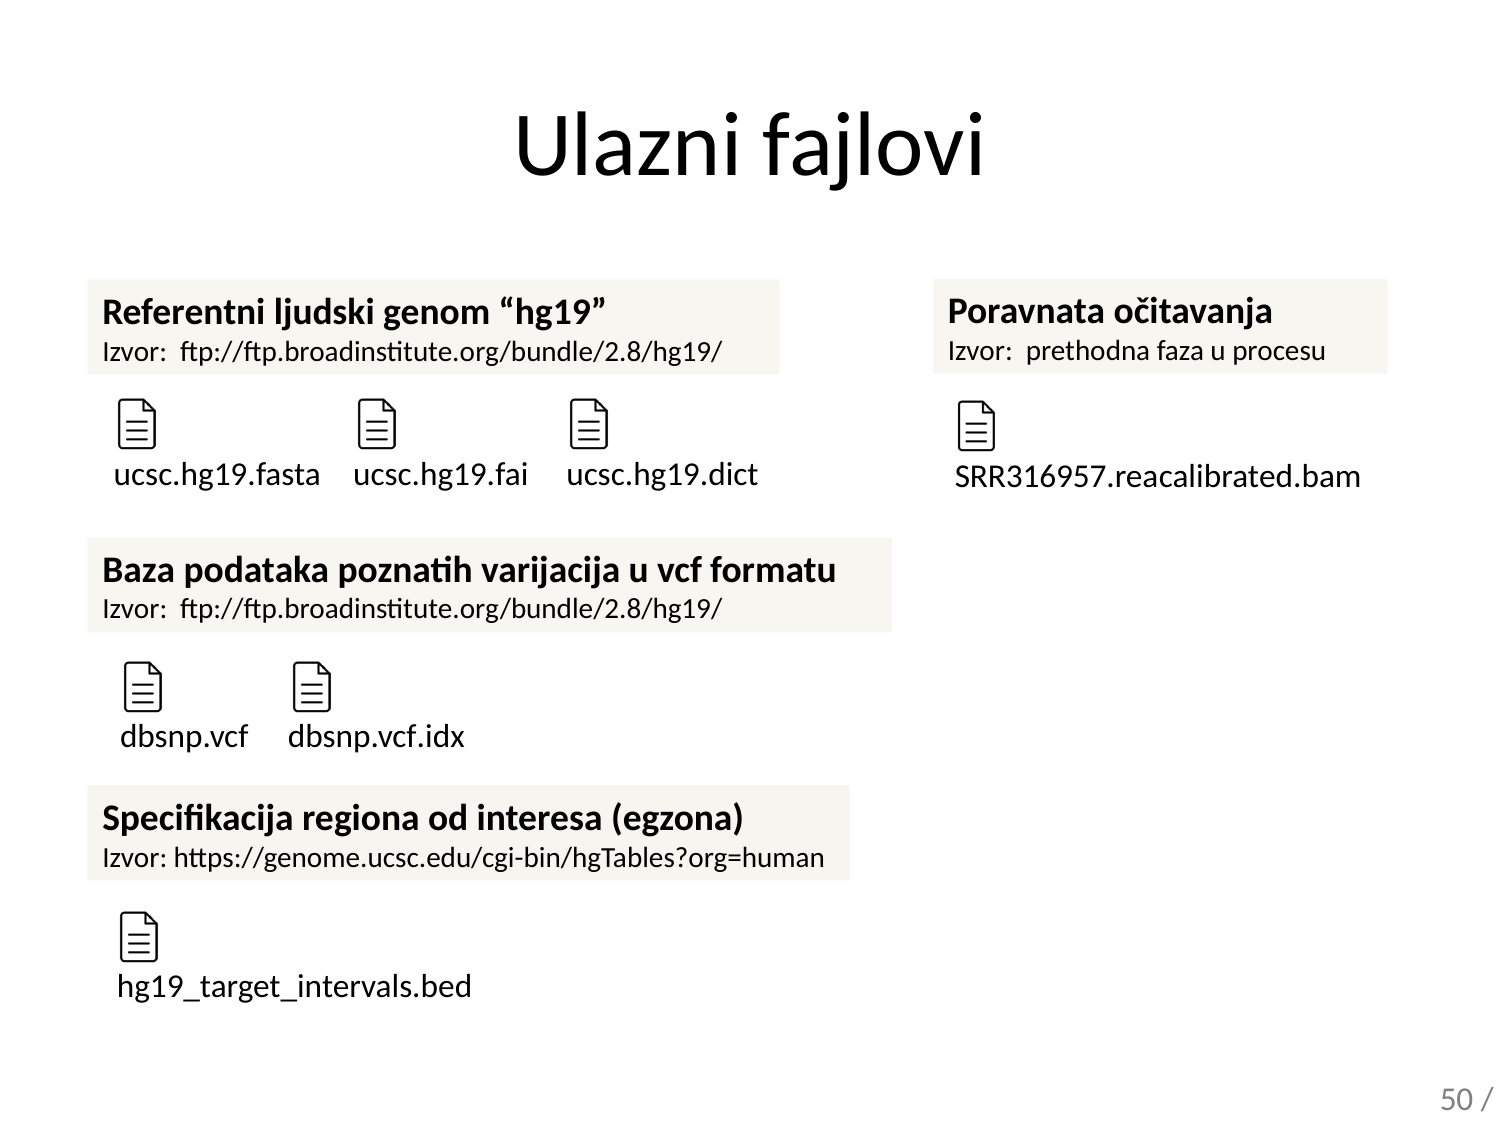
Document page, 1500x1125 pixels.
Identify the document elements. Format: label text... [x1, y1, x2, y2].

title Ulazni fajlovi [75, 45, 1425, 233]
text_box Specifikacija regiona od interesa (egzona) Izvor: https://genome.ucsc.edu/cgi-bin/hgTables?org=human [87, 785, 850, 881]
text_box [98, 397, 336, 501]
text_box Poravnata očitavanja Izvor: prethodna faza u procesu [933, 279, 1388, 374]
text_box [104, 660, 265, 763]
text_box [273, 660, 480, 763]
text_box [337, 397, 545, 501]
text_box Baza podataka poznatih varijacija u vcf formatu Izvor: ftp://ftp.broadinstitute.org/bundle/2.8/hg19/ [87, 537, 892, 633]
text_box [99, 910, 491, 1013]
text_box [937, 399, 1380, 503]
text_box Referentni ljudski genom “hg19” Izvor: ftp://ftp.broadinstitute.org/bundle/2.8/hg19/ [87, 279, 780, 375]
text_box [550, 397, 776, 501]
